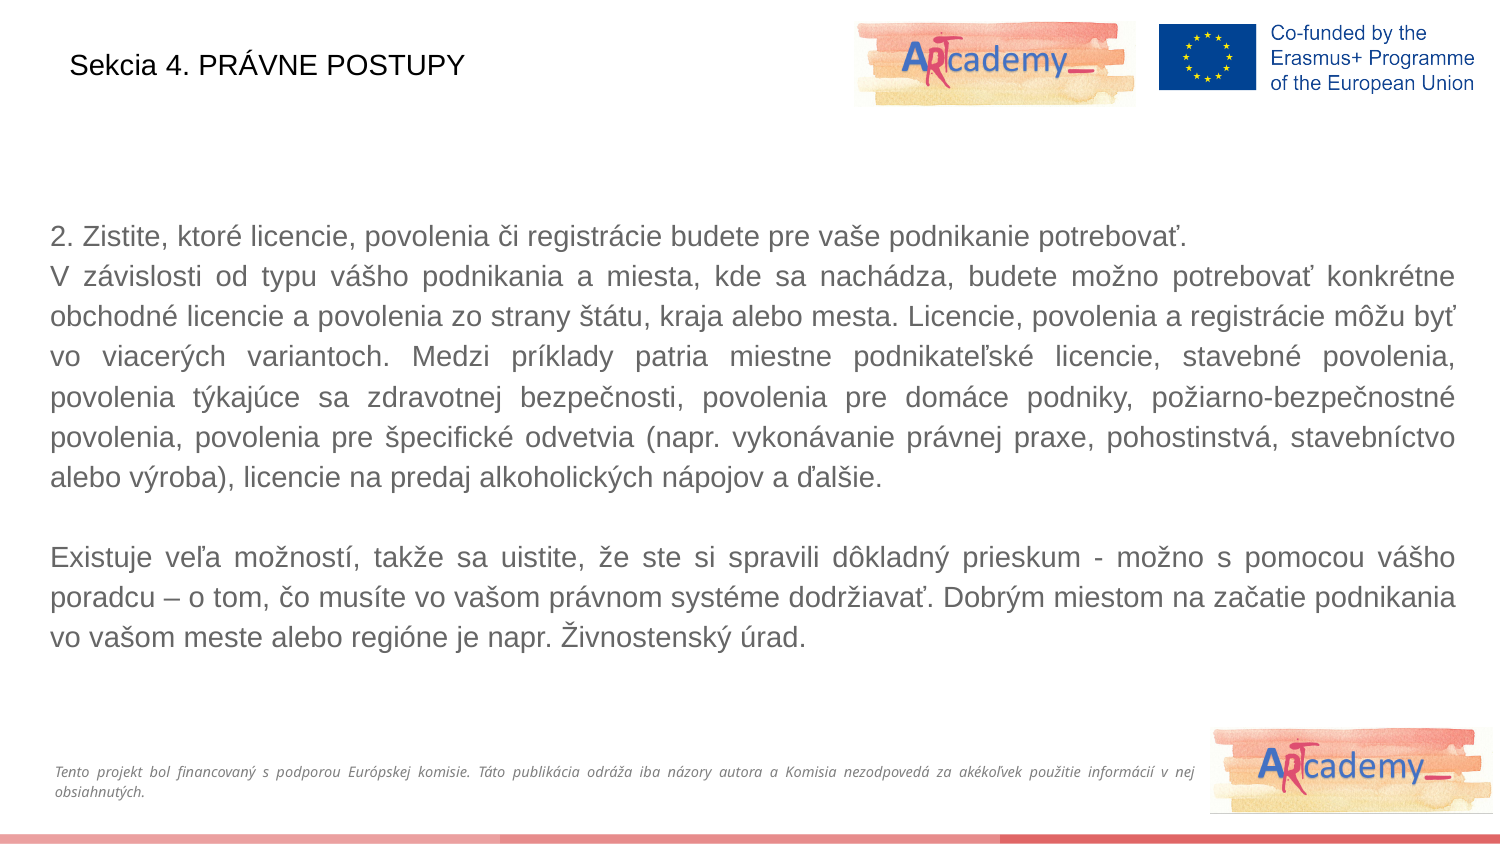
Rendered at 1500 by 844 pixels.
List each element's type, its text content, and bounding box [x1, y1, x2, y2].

picture [1158, 24, 1474, 94]
picture [854, 2, 1137, 138]
list 2. Zistite, ktoré licencie, povolenia či registrácie budete pre vaše podnikanie potrebovať. V závislosti od typu vášho podnikania a miesta, kde sa nachádza, budete možno potrebovať konkrétne obchodné licencie a povolenia zo strany štátu, kraja alebo mesta. Licencie, povolenia a registrácie môžu byť vo viacerých variantoch. Medzi príklady patria miestne podnikateľské licencie, stavebné povolenia, povolenia týkajúce sa zdravotnej bezpečnosti, povolenia pre domáce podniky, požiarno-bezpečnostné povolenia, povolenia pre špecifické odvetvia (napr. vykonávanie právnej praxe, pohostinstvá, stavebníctvo alebo výroba), licencie na predaj alkoholických nápojov a ďalšie. Existuje veľa možností, takže sa uistite, že ste si spravili dôkladný prieskum - možno s pomocou vášho poradcu – o tom, čo musíte vo vašom právnom systéme dodržiavať. Dobrým miestom na začatie podnikania vo vašom meste alebo regióne je napr. Živnostenský úrad. [16, 197, 1474, 707]
text_box Tento projekt bol financovaný s podporou Európskej komisie. Táto publikácia odráža iba názory autora a Komisia nezodpovedá za akékoľvek použitie informácií v nej obsiahnutých. [39, 754, 1205, 799]
picture [1210, 709, 1493, 844]
text_box Sekcia 4. PRÁVNE POSTUPY [54, 39, 716, 89]
